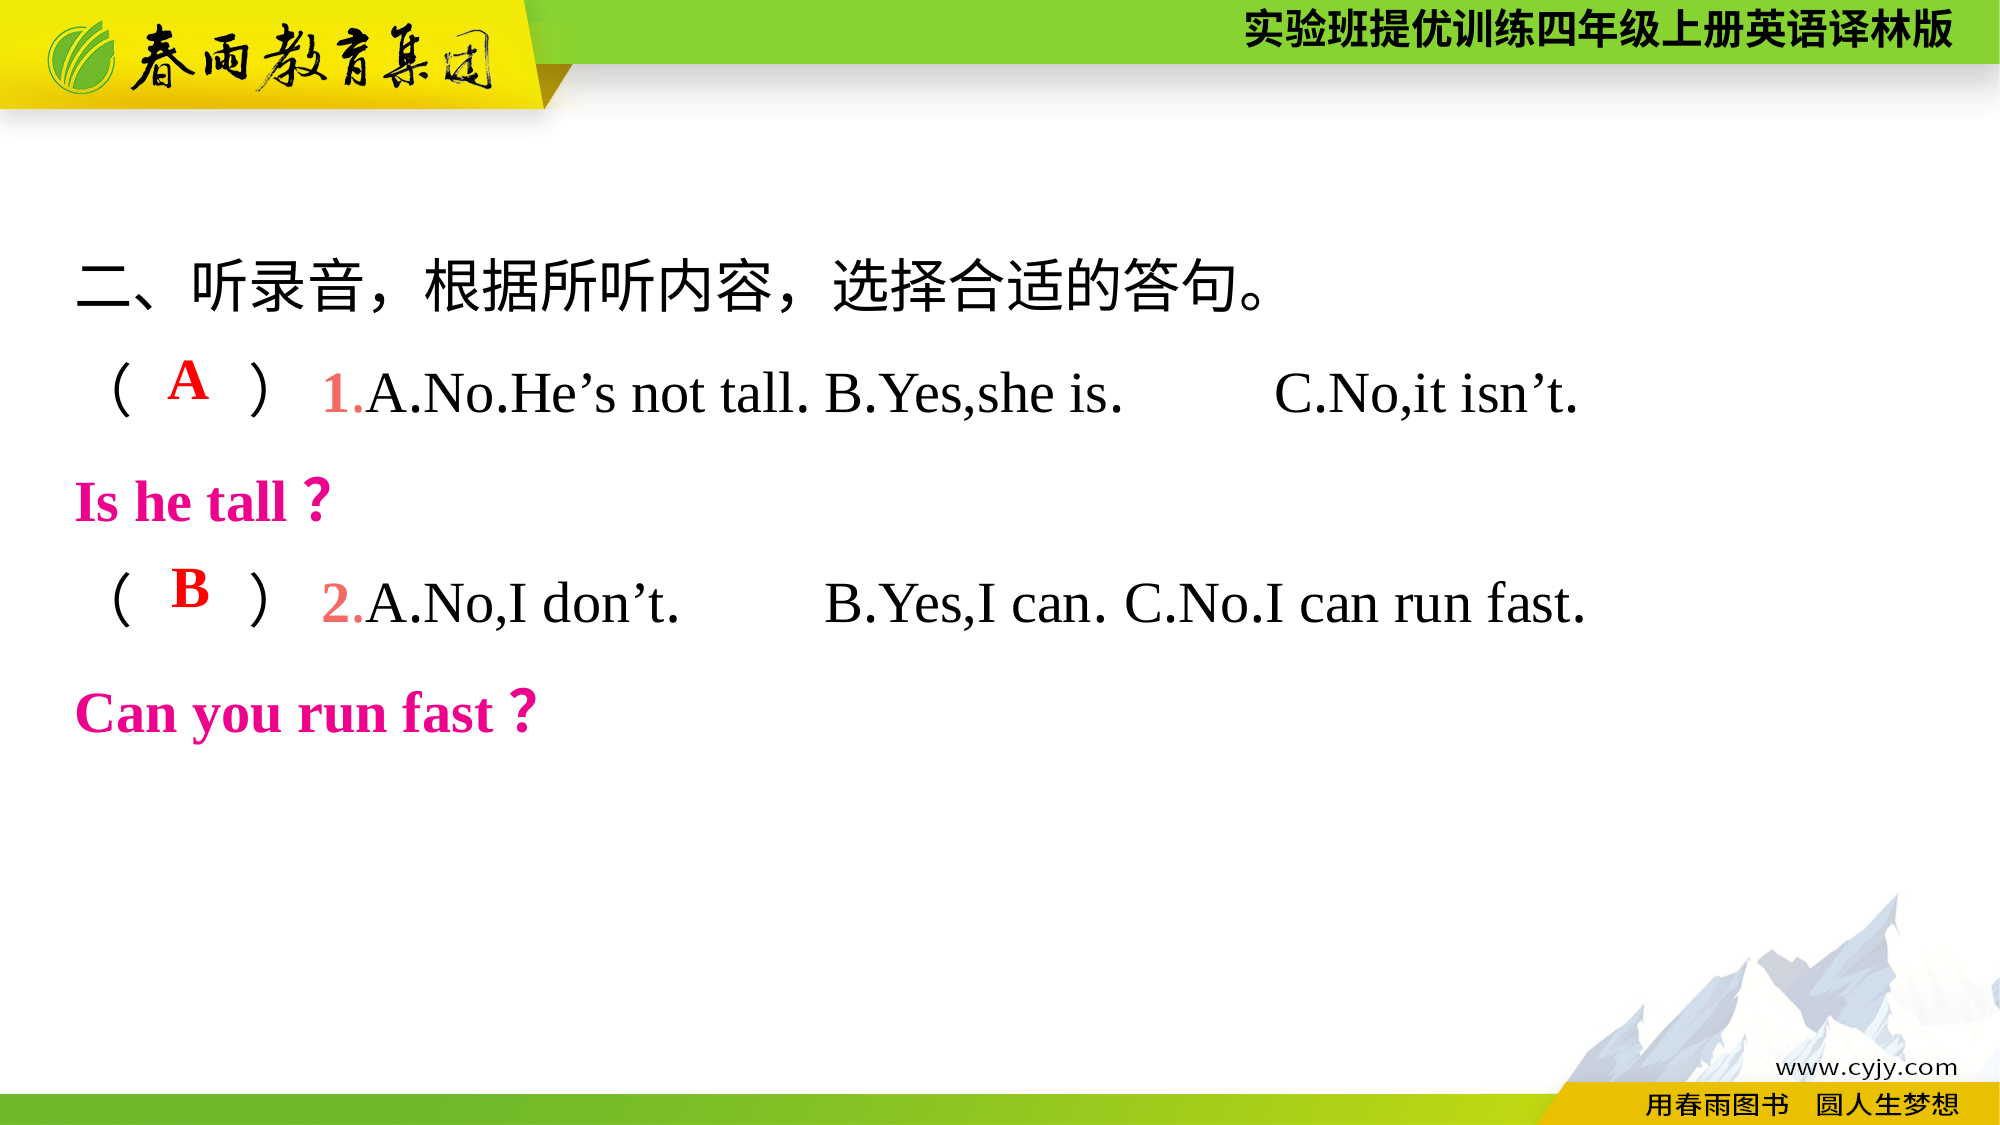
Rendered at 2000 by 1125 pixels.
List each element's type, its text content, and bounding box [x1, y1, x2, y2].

text_box B [156, 541, 225, 627]
list 二、听录音，根据所听内容，选择合适的答句。 （ ）1.A.No.He’s not tall. B.Yes,she is. C.No,it isn’t. （ ）2.A.No,I don’t. B.Yes,I can. C.No.I can run fast. [59, 206, 1944, 420]
text_box Can you run fast？ [59, 631, 1944, 752]
picture [0, 0, 2000, 1125]
text_box Is he tall？ [59, 420, 1944, 541]
list 二、听录音，根据所听内容，选择合适的答句。 （ ）1.A.No.He’s not tall. B.Yes,she is. C.No,it isn’t. （ ）2.A.No,I don’t. B.Yes,I can. C.No.I can run fast. [59, 541, 1944, 631]
text_box A [152, 333, 225, 419]
